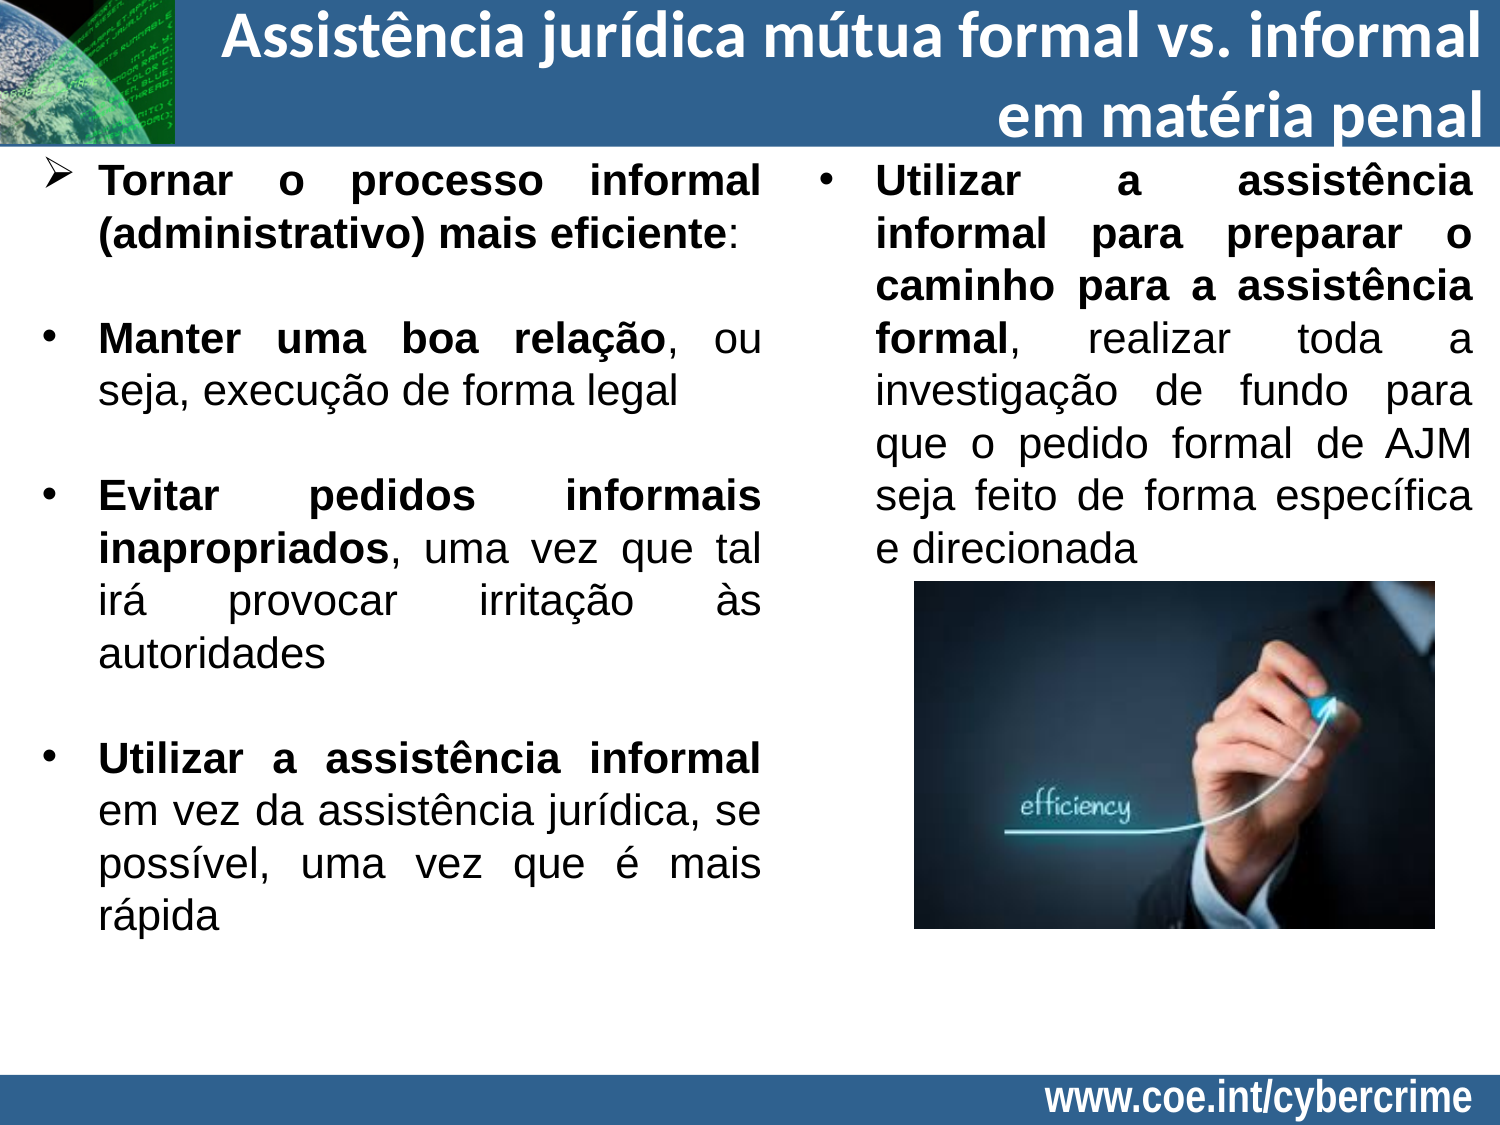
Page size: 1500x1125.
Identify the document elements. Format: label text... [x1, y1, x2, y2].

picture [914, 581, 1436, 929]
text_box Assistência jurídica mútua formal vs. informal em matéria penal [179, 0, 1500, 149]
text_box Tornar o processo informal (administrativo) mais eficiente: Manter uma boa relação, ou seja, execução de forma legal Evitar pedidos informais inapropriados, uma vez que tal irá provocar irritação às autoridades Utilizar a assistência informal em vez da assistência jurídica, se possível, uma vez que é mais rápida [27, 144, 778, 1000]
text_box [0, 1073, 1030, 1125]
text_box www.coe.int/cybercrime [1030, 1059, 1500, 1125]
text_box Utilizar a assistência informal para preparar o caminho para a assistência formal, realizar toda a investigação de fundo para que o pedido formal de AJM seja feito de forma específica e direcionada [804, 144, 1488, 580]
picture [0, 0, 175, 144]
